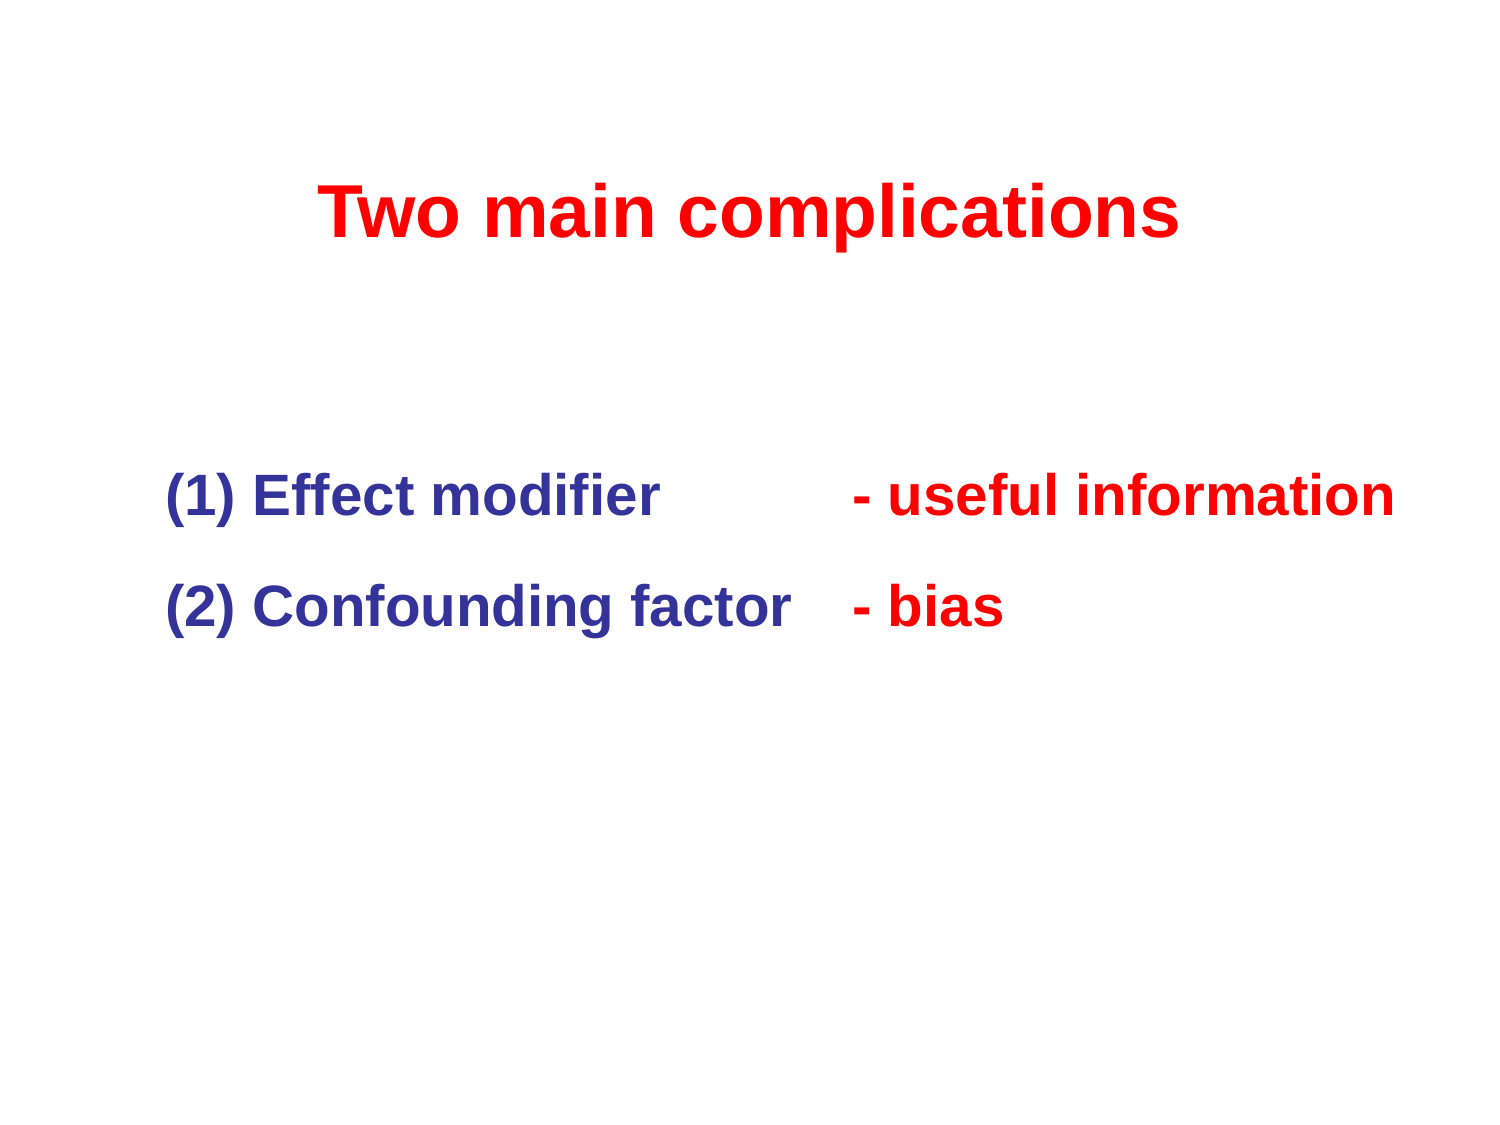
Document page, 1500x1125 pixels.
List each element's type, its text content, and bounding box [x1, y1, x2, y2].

text_box - useful information - bias [837, 449, 1500, 1125]
title Two main complications [111, 113, 1388, 302]
list (1) Effect modifier (2) Confounding factor [149, 449, 837, 1125]
